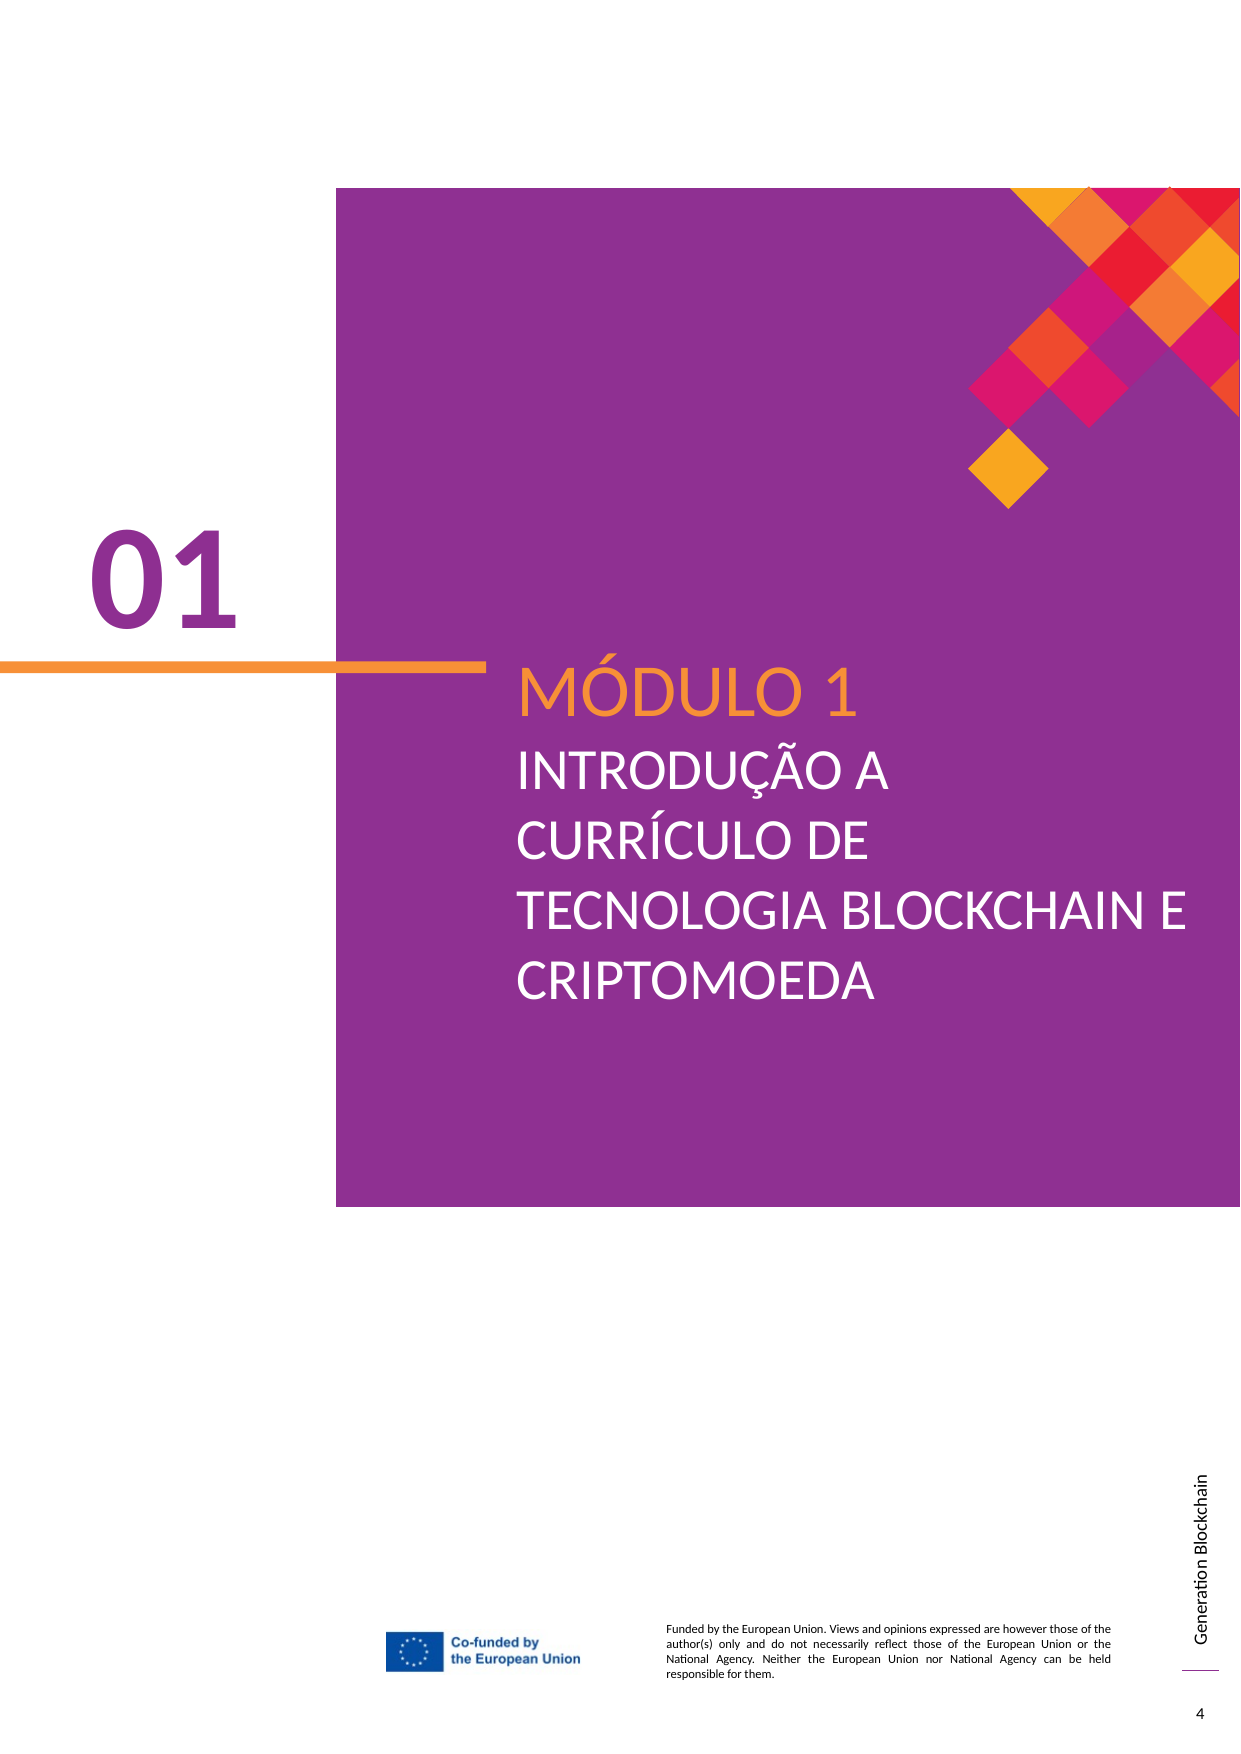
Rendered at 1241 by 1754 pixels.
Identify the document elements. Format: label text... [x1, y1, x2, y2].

slide_number 4 [1169, 1674, 1231, 1751]
list MÓDULO 1 INTRODUÇÃO A CURRÍCULO DE TECNOLOGIA BLOCKCHAIN E CRIPTOMOEDA [501, 634, 1209, 975]
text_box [386, 1614, 1126, 1690]
list 01 [74, 471, 375, 727]
